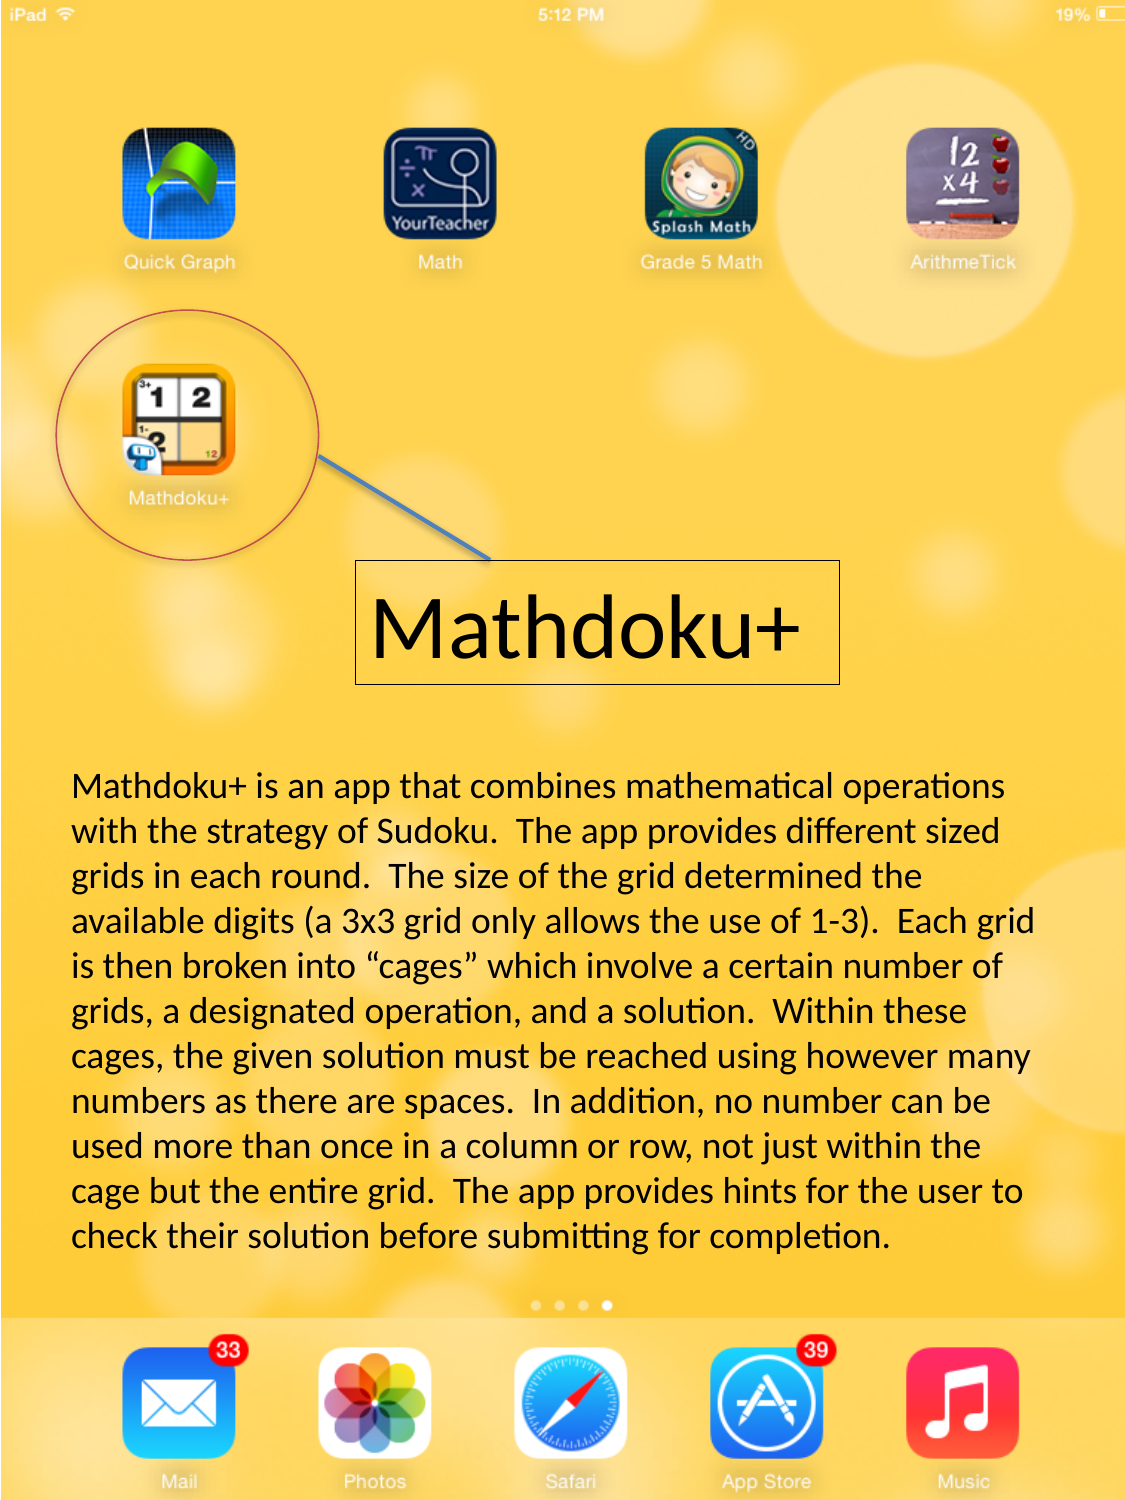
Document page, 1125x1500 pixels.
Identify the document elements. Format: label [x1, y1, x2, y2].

text_box [318, 455, 491, 561]
picture [0, 0, 1125, 1500]
